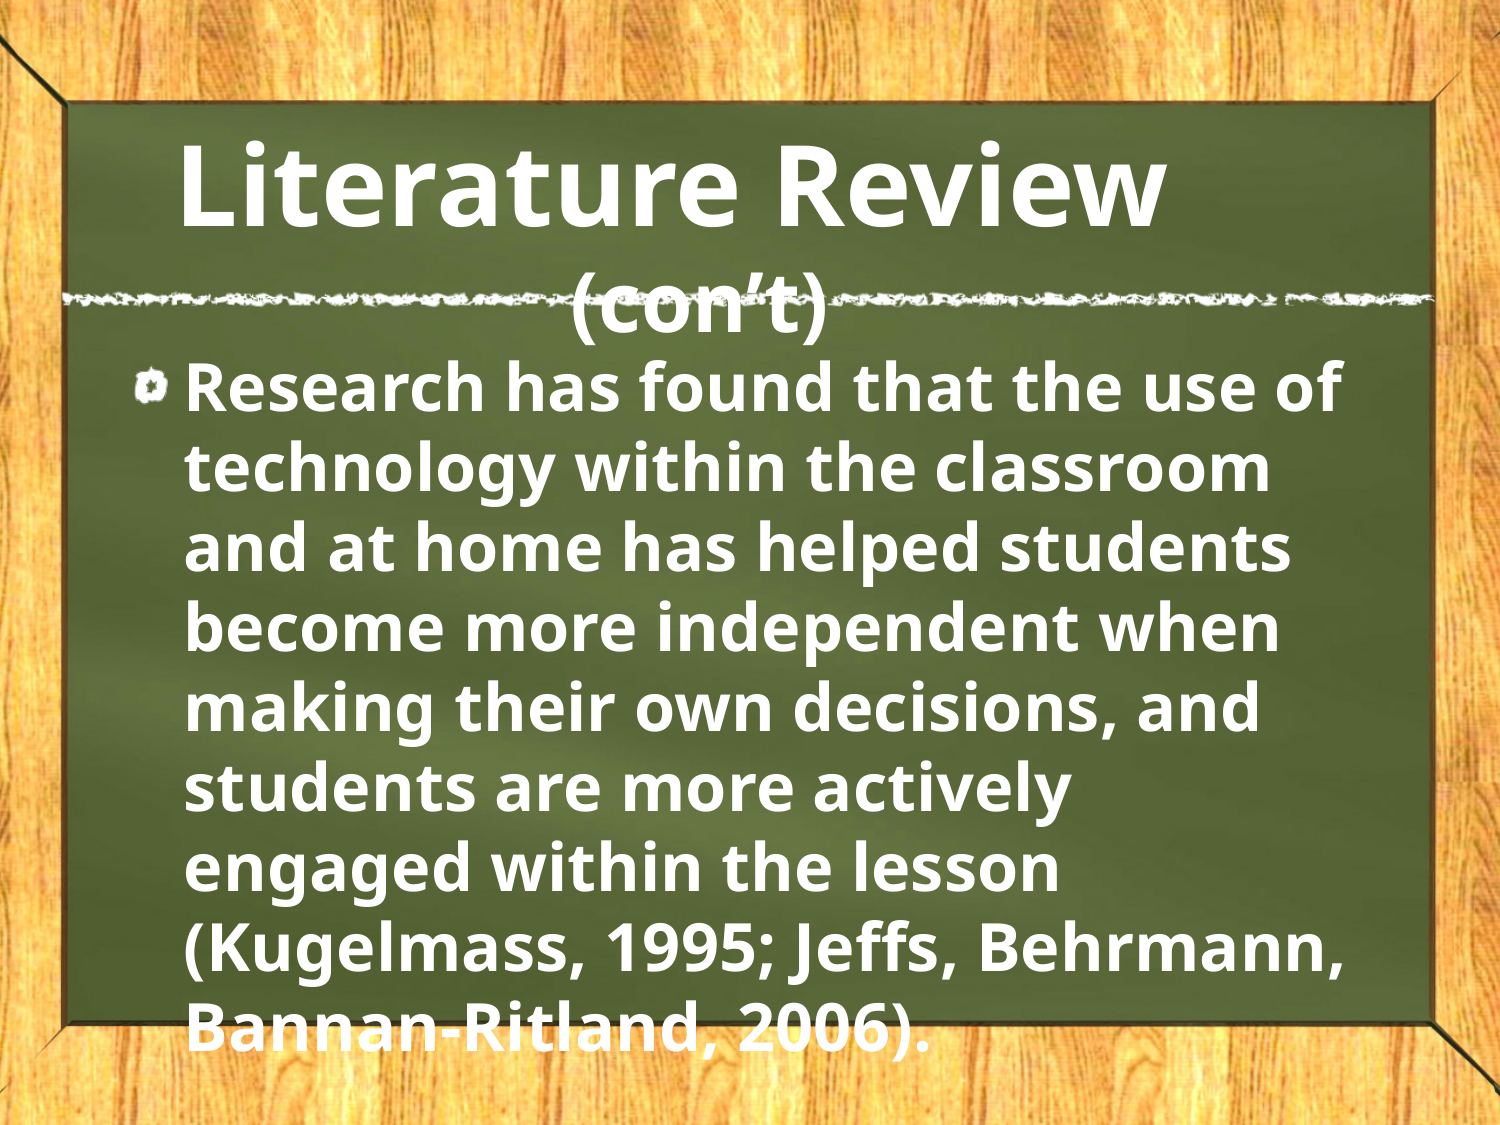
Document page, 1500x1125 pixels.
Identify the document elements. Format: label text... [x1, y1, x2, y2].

list Research has found that the use of technology within the classroom and at home has helped students become more independent when making their own decisions, and students are more actively engaged within the lesson (Kugelmass, 1995; Jeffs, Behrmann, Bannan-Ritland, 2006). [112, 337, 1388, 1013]
title Literature Review (con’t) [112, 137, 1288, 326]
picture [0, 0, 1500, 1125]
